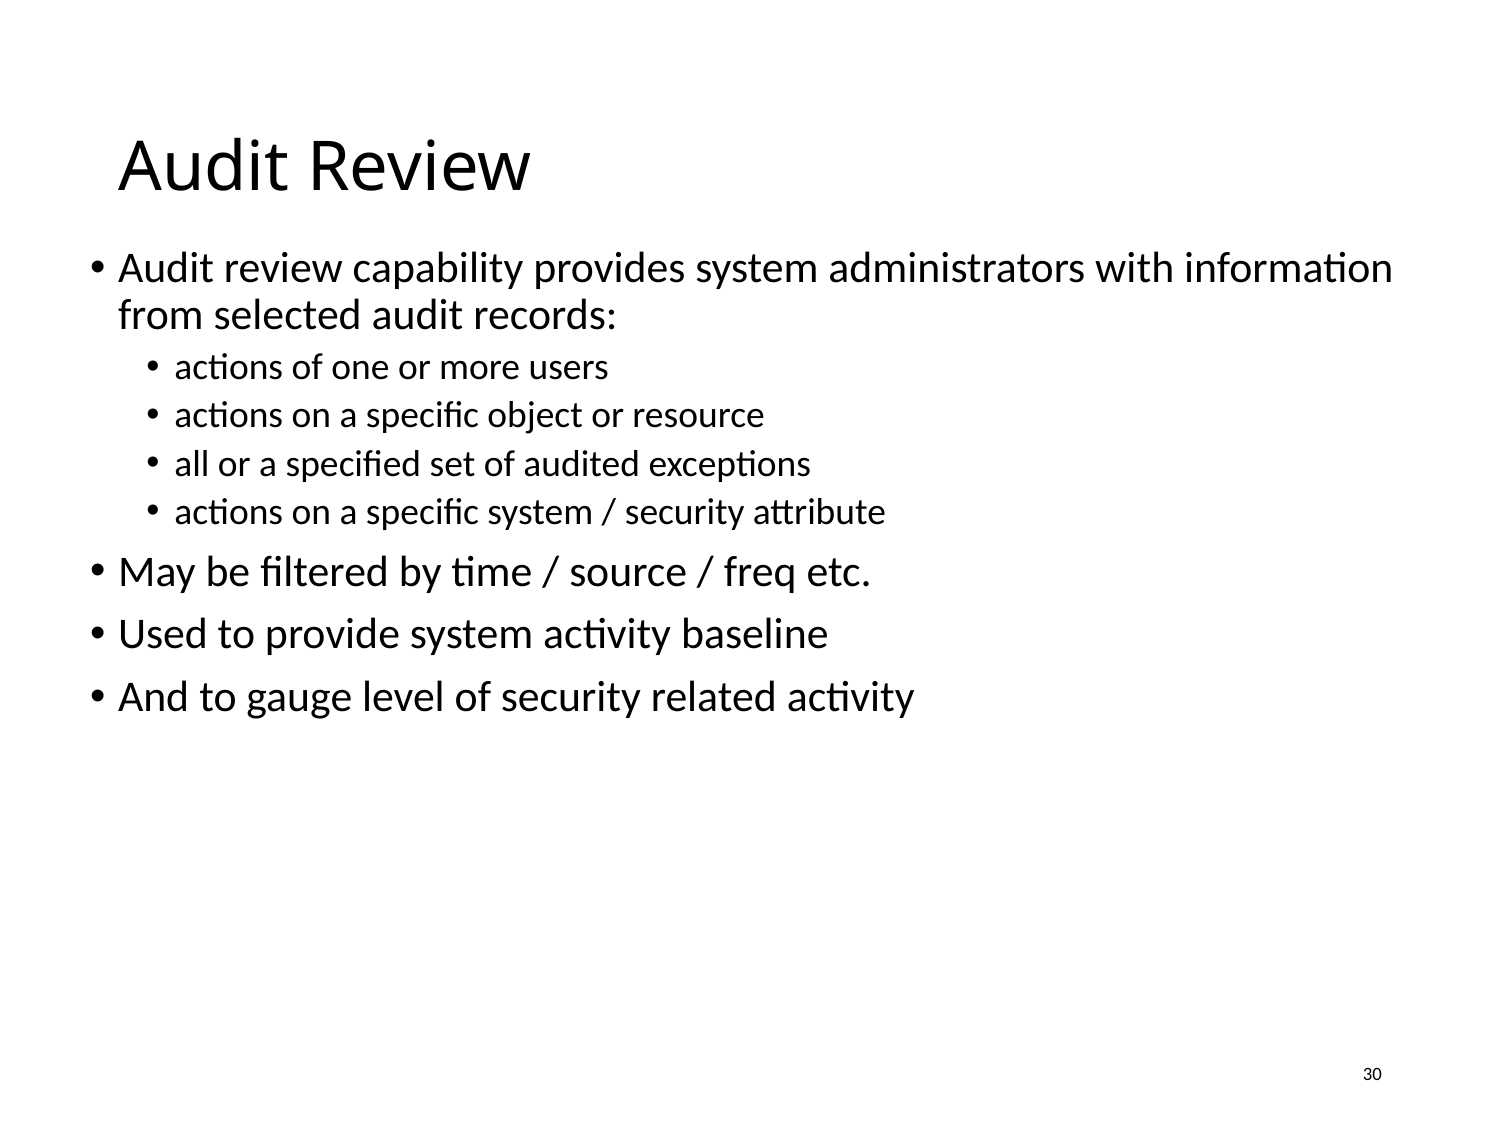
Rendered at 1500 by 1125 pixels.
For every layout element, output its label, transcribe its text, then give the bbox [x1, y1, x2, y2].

title Audit Review [103, 59, 1397, 237]
list Audit review capability provides system administrators with information from selected audit records: actions of one or more users actions on a specific object or resource all or a specified set of audited exceptions actions on a specific system / security attribute May be filtered by time / source / freq etc. Used to provide system activity baseline And to gauge level of security related activity [75, 237, 1463, 1025]
slide_number 30 [1059, 1042, 1397, 1103]
